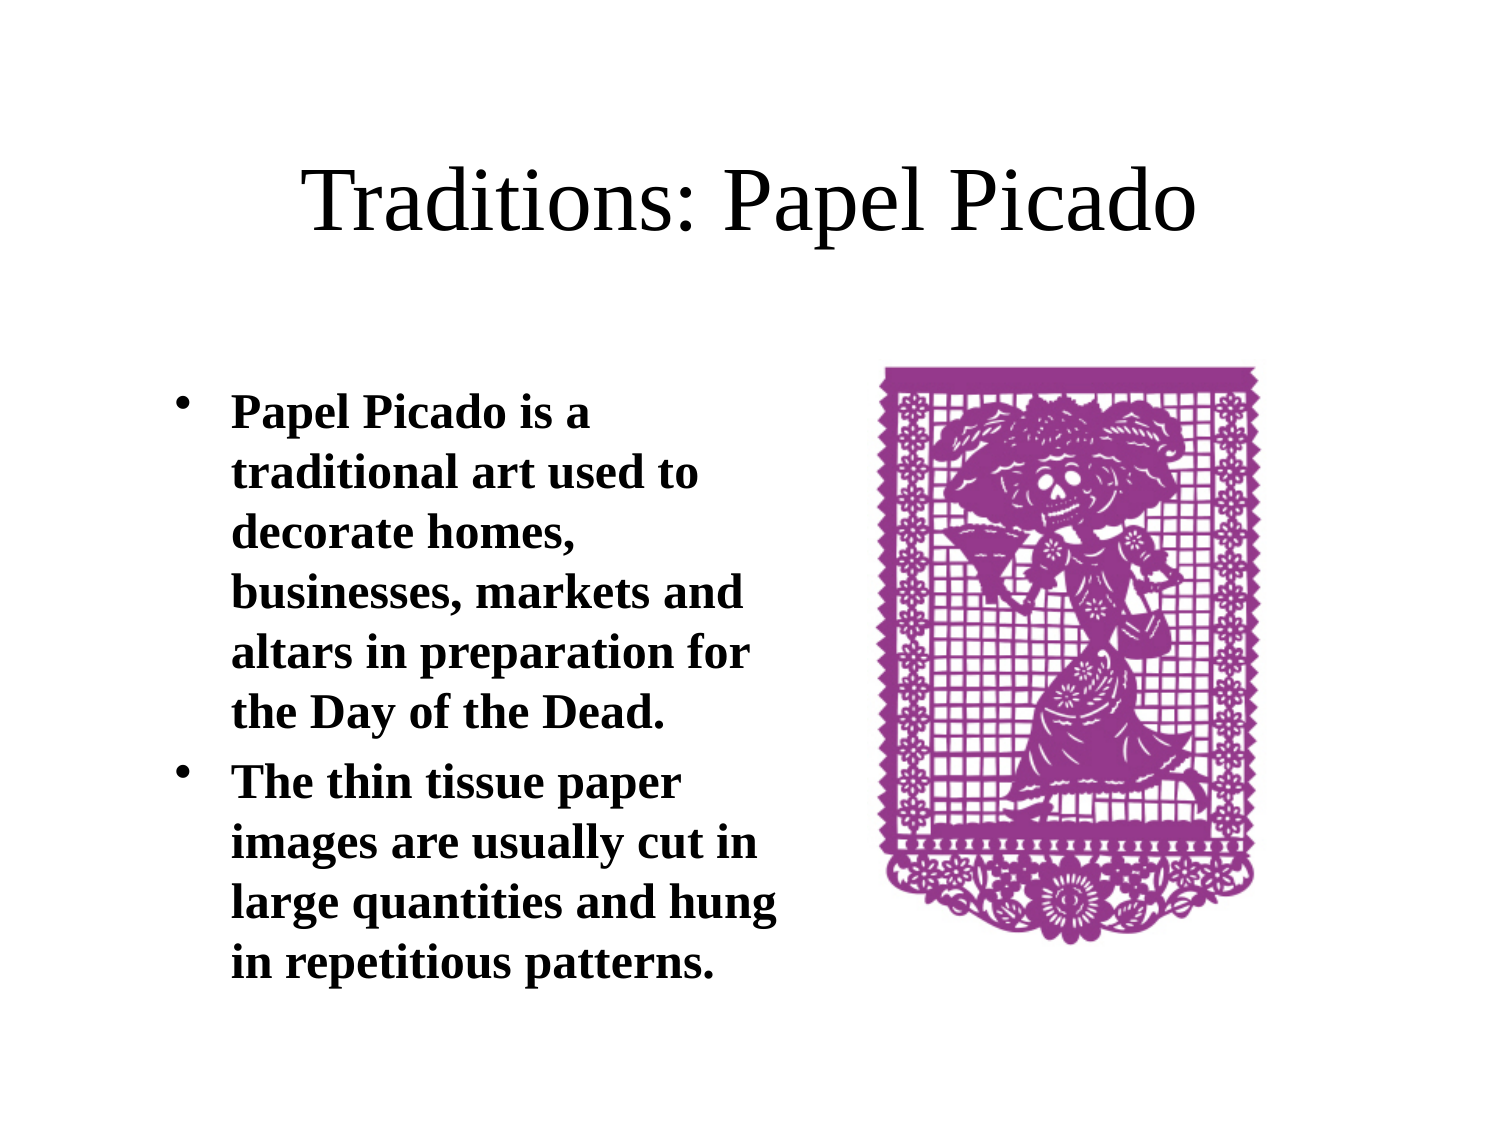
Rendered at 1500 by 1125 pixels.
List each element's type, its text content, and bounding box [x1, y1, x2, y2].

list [867, 358, 1273, 958]
title Traditions: Papel Picado [112, 99, 1388, 288]
list Papel Picado is a traditional art used to decorate homes, businesses, markets and altars in preparation for the Day of the Dead. The thin tissue paper images are usually cut in large quantities and hung in repetitious patterns. [159, 370, 821, 905]
